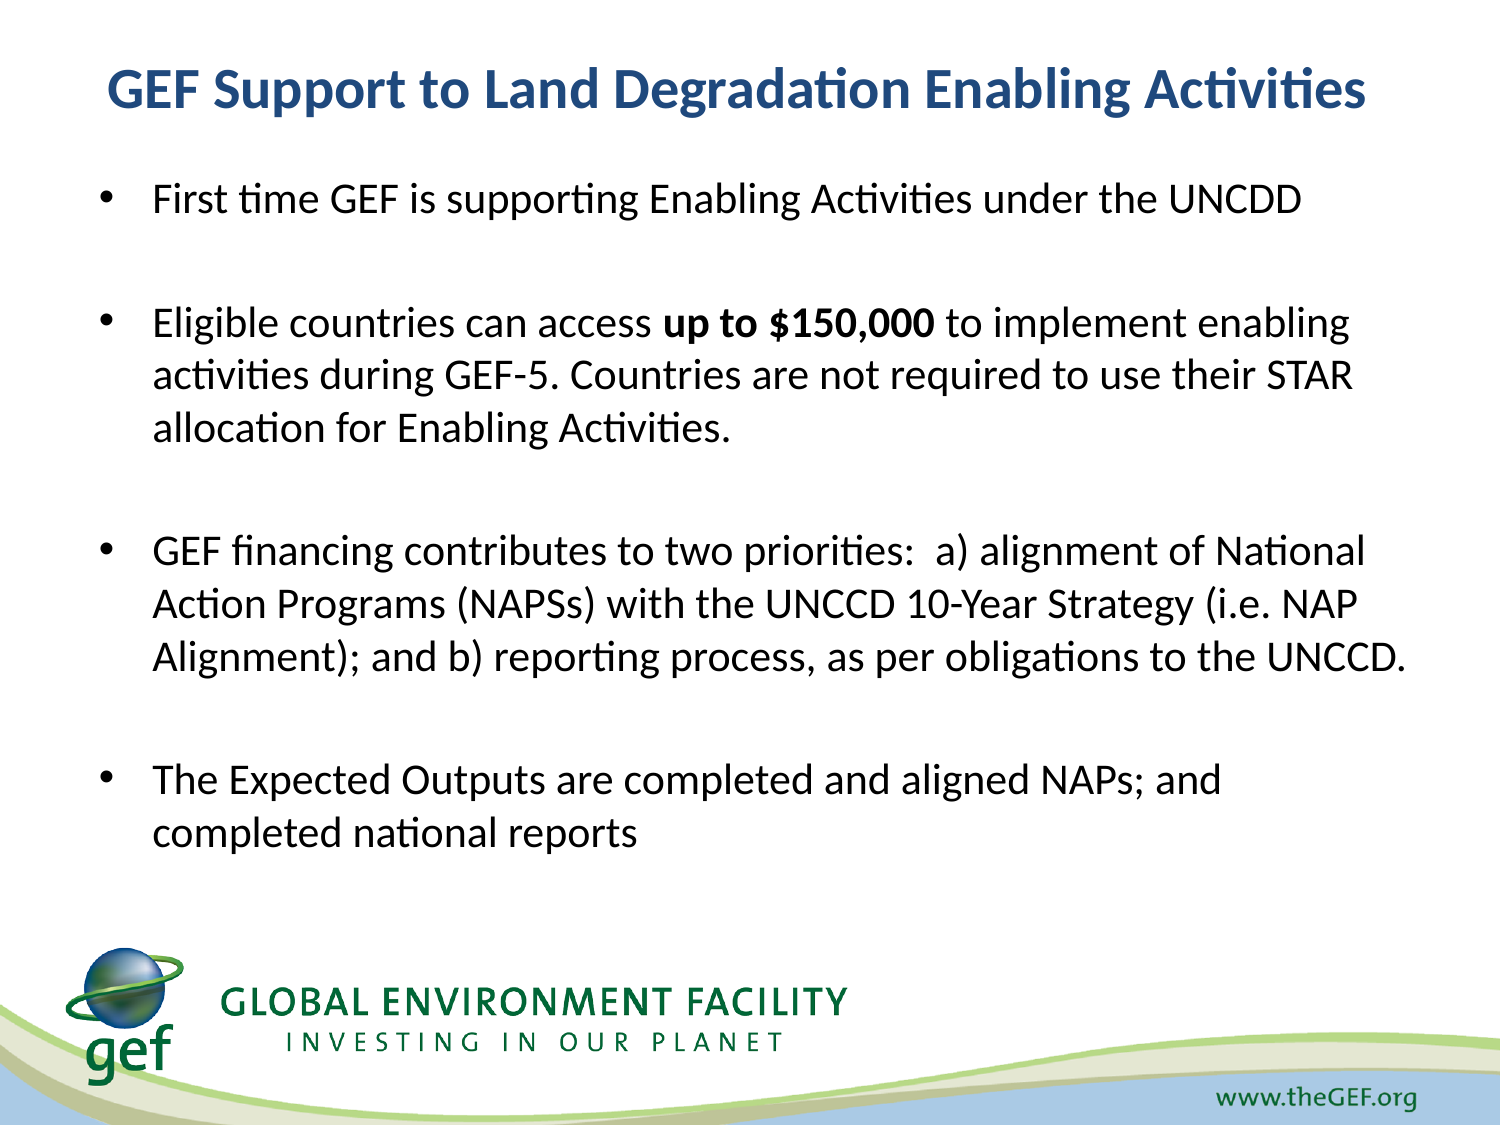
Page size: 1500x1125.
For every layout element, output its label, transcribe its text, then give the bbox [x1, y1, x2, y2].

list First time GEF is supporting Enabling Activities under the UNCDD Eligible countries can access up to $150,000 to implement enabling activities during GEF-5. Countries are not required to use their STAR allocation for Enabling Activities. GEF financing contributes to two priorities: a) alignment of National Action Programs (NAPSs) with the UNCCD 10-Year Strategy (i.e. NAP Alignment); and b) reporting process, as per obligations to the UNCCD. The Expected Outputs are completed and aligned NAPs; and completed national reports [74, 162, 1426, 913]
text_box GEF Support to Land Degradation Enabling Activities [0, 50, 1475, 121]
picture [0, 920, 1500, 1125]
